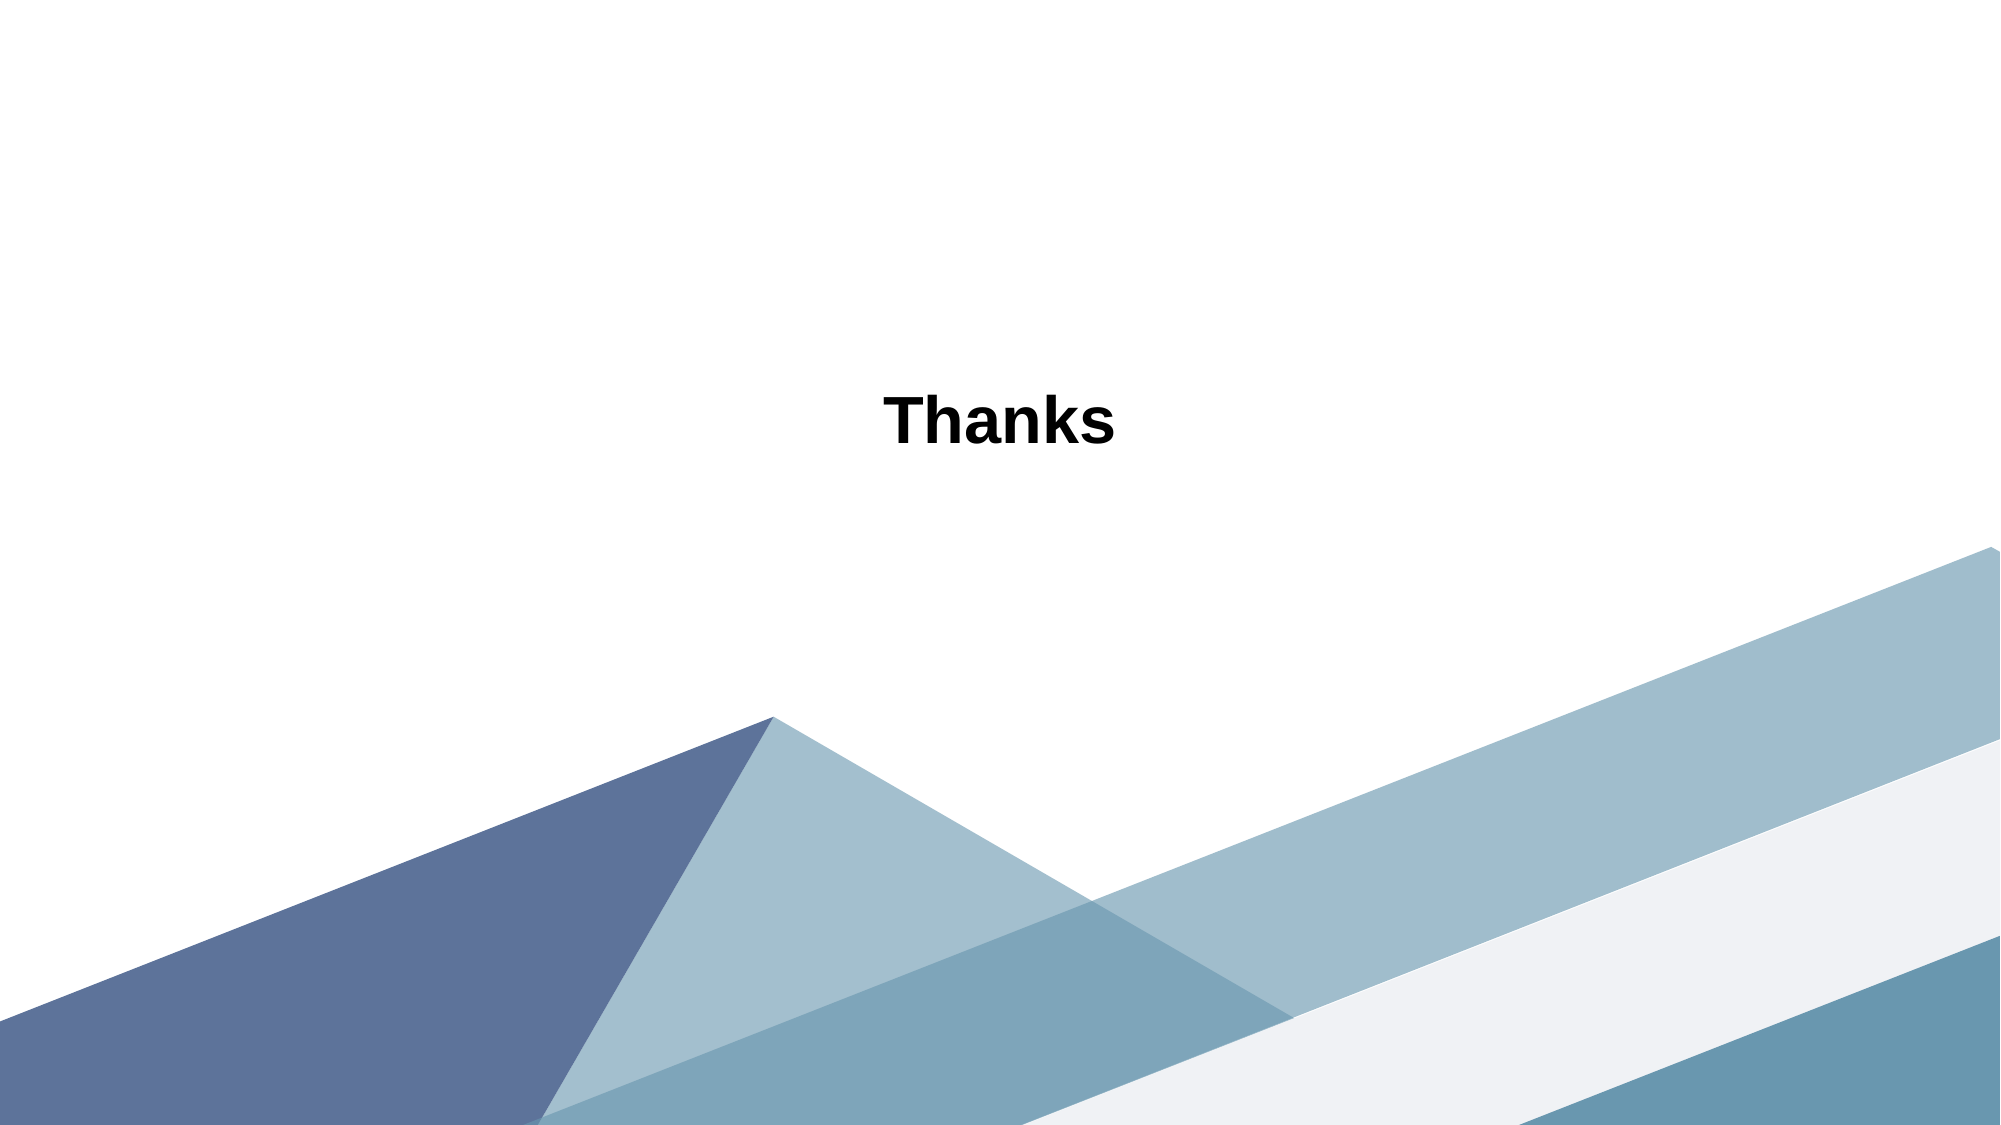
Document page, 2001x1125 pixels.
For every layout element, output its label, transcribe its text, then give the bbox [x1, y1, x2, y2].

title Thanks [114, 368, 1886, 477]
